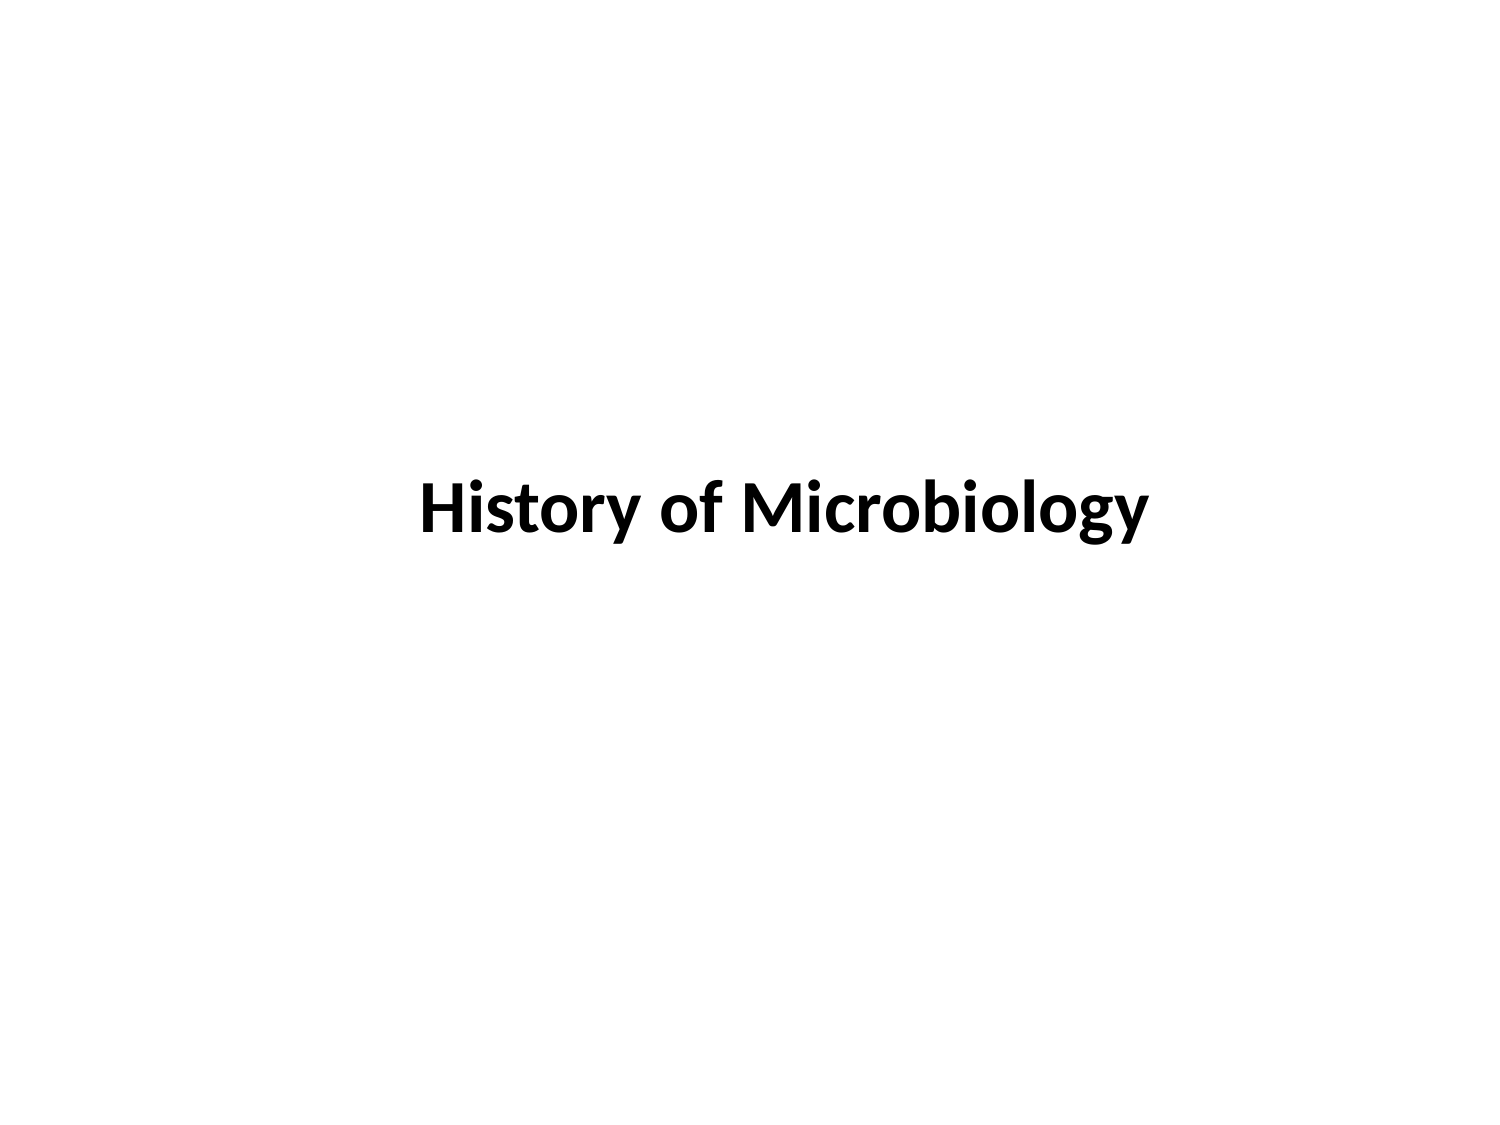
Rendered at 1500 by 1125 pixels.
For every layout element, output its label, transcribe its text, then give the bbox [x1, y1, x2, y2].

text_box History of Microbiology [404, 449, 1166, 555]
